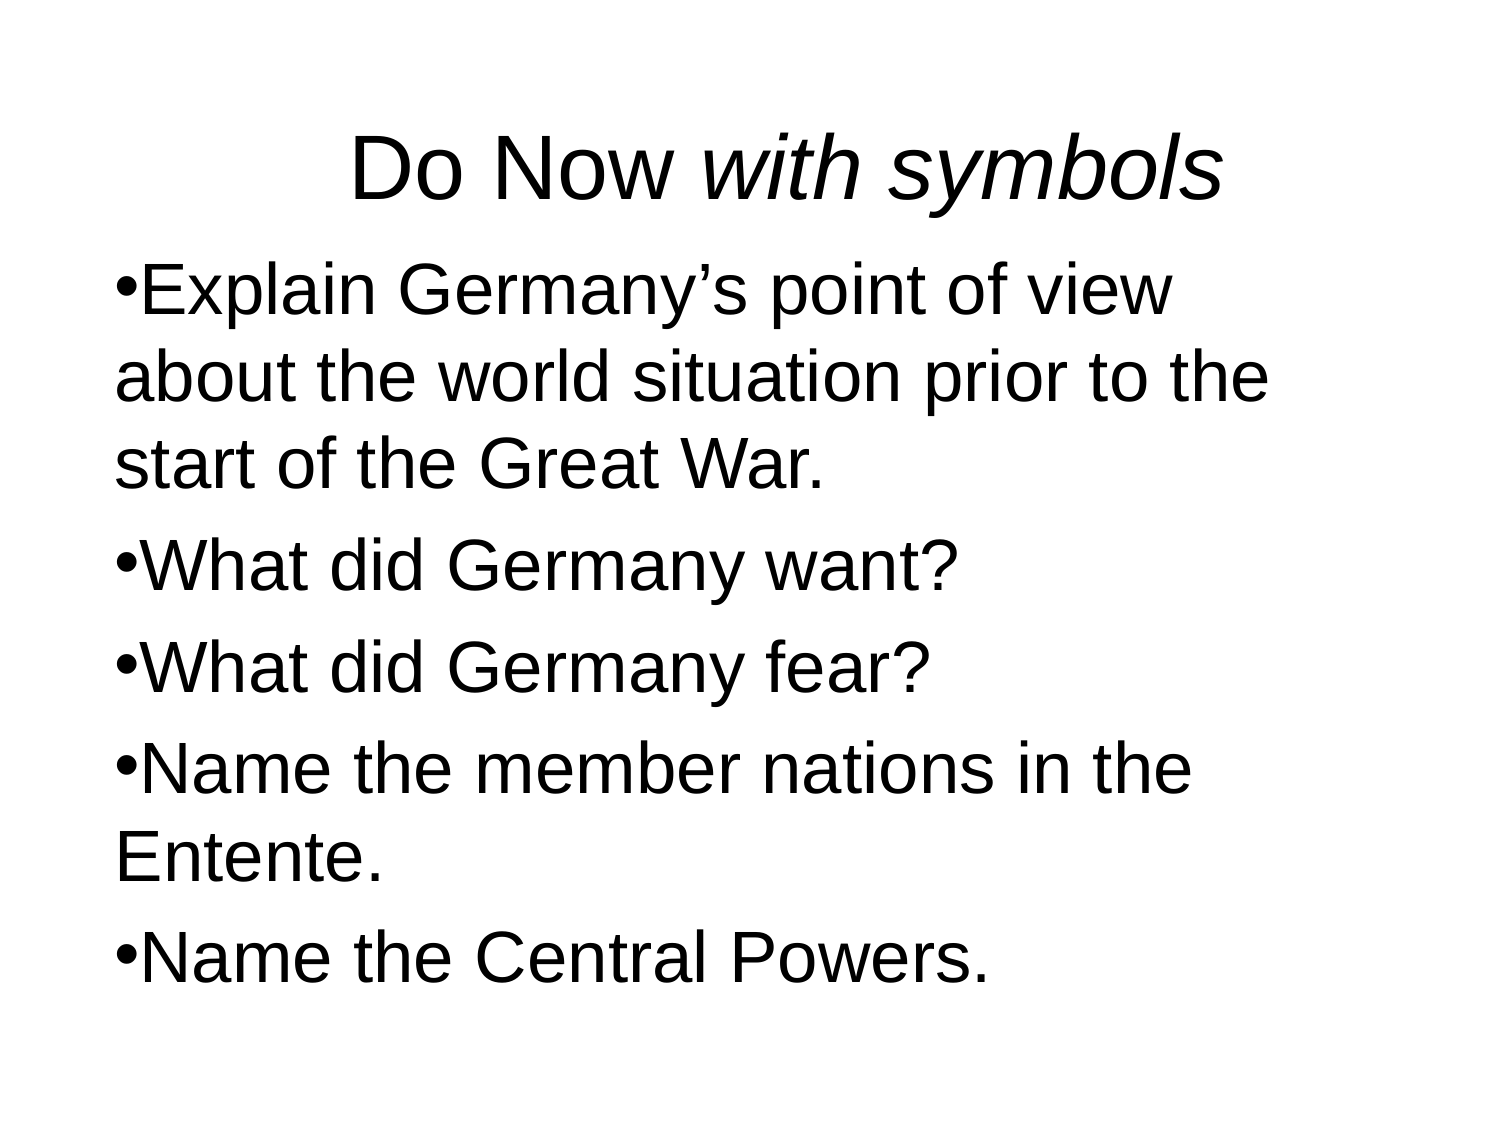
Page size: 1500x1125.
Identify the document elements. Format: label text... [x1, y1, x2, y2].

title Do Now with symbols [150, 99, 1425, 234]
subtitle Explain Germany’s point of view about the world situation prior to the start of the Great War. What did Germany want? What did Germany fear? Name the member nations in the Entente. Name the Central Powers. [99, 234, 1388, 1007]
